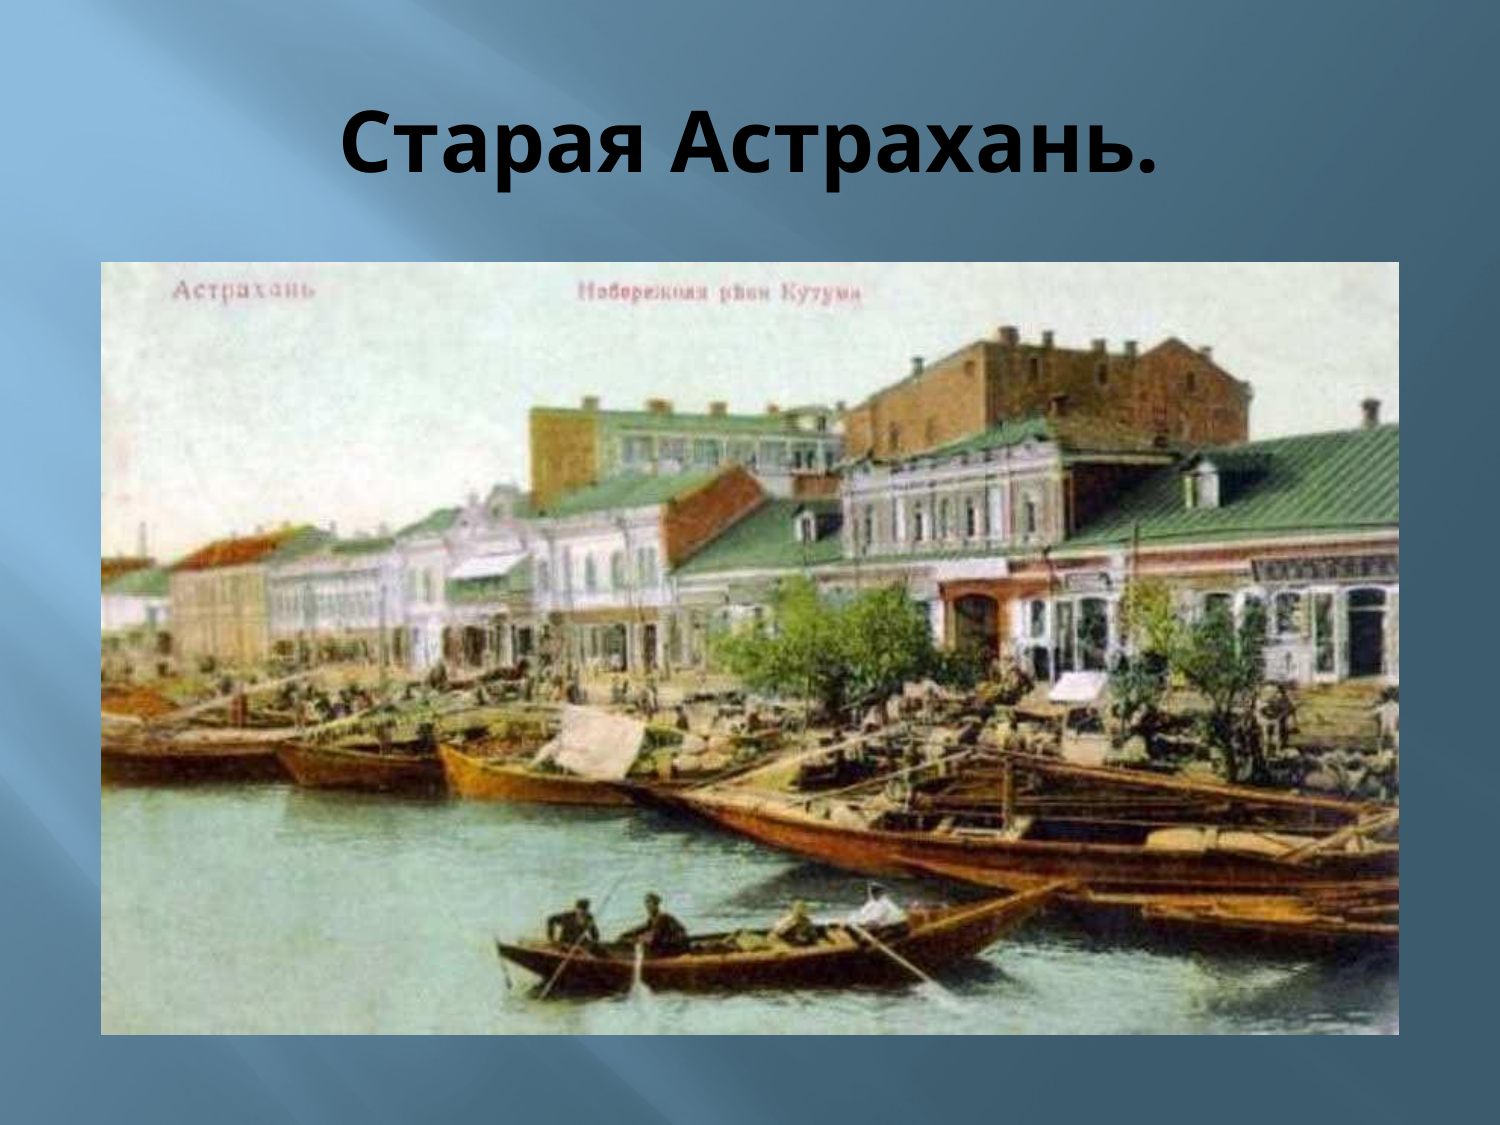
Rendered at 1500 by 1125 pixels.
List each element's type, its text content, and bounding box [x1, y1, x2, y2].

title Старая Астрахань. [75, 45, 1425, 233]
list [100, 262, 1400, 1036]
